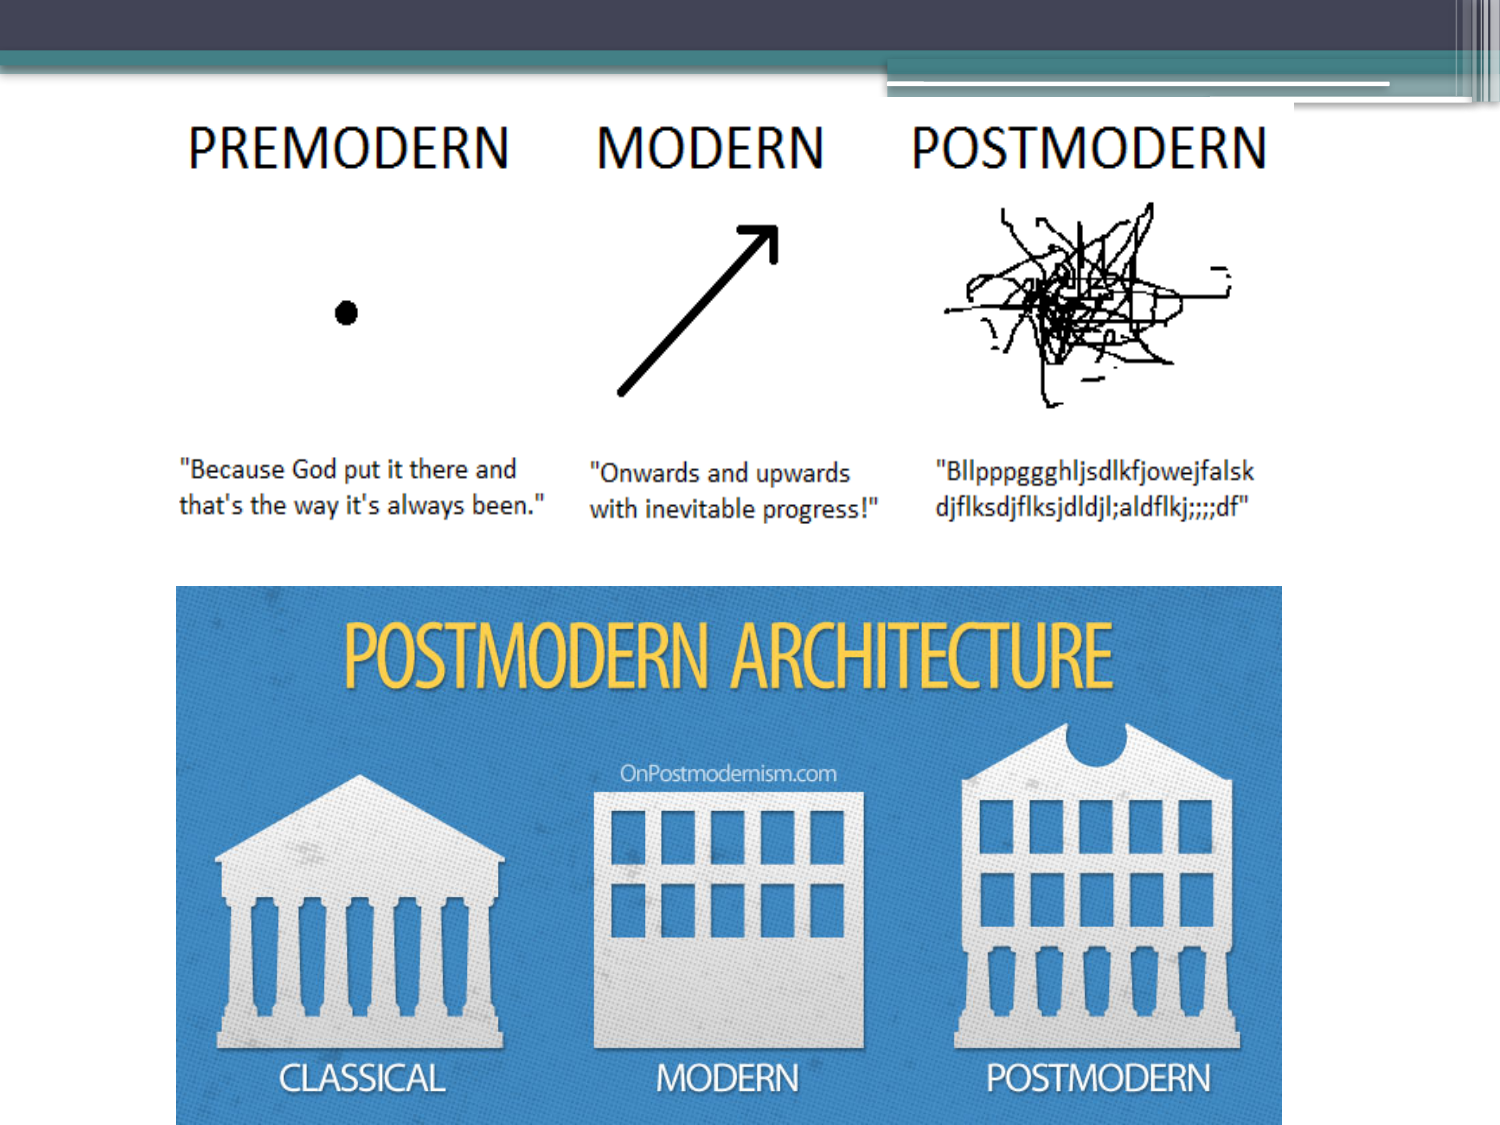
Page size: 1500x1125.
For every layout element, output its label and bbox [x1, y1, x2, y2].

picture [176, 585, 1282, 1125]
picture [159, 97, 1294, 559]
